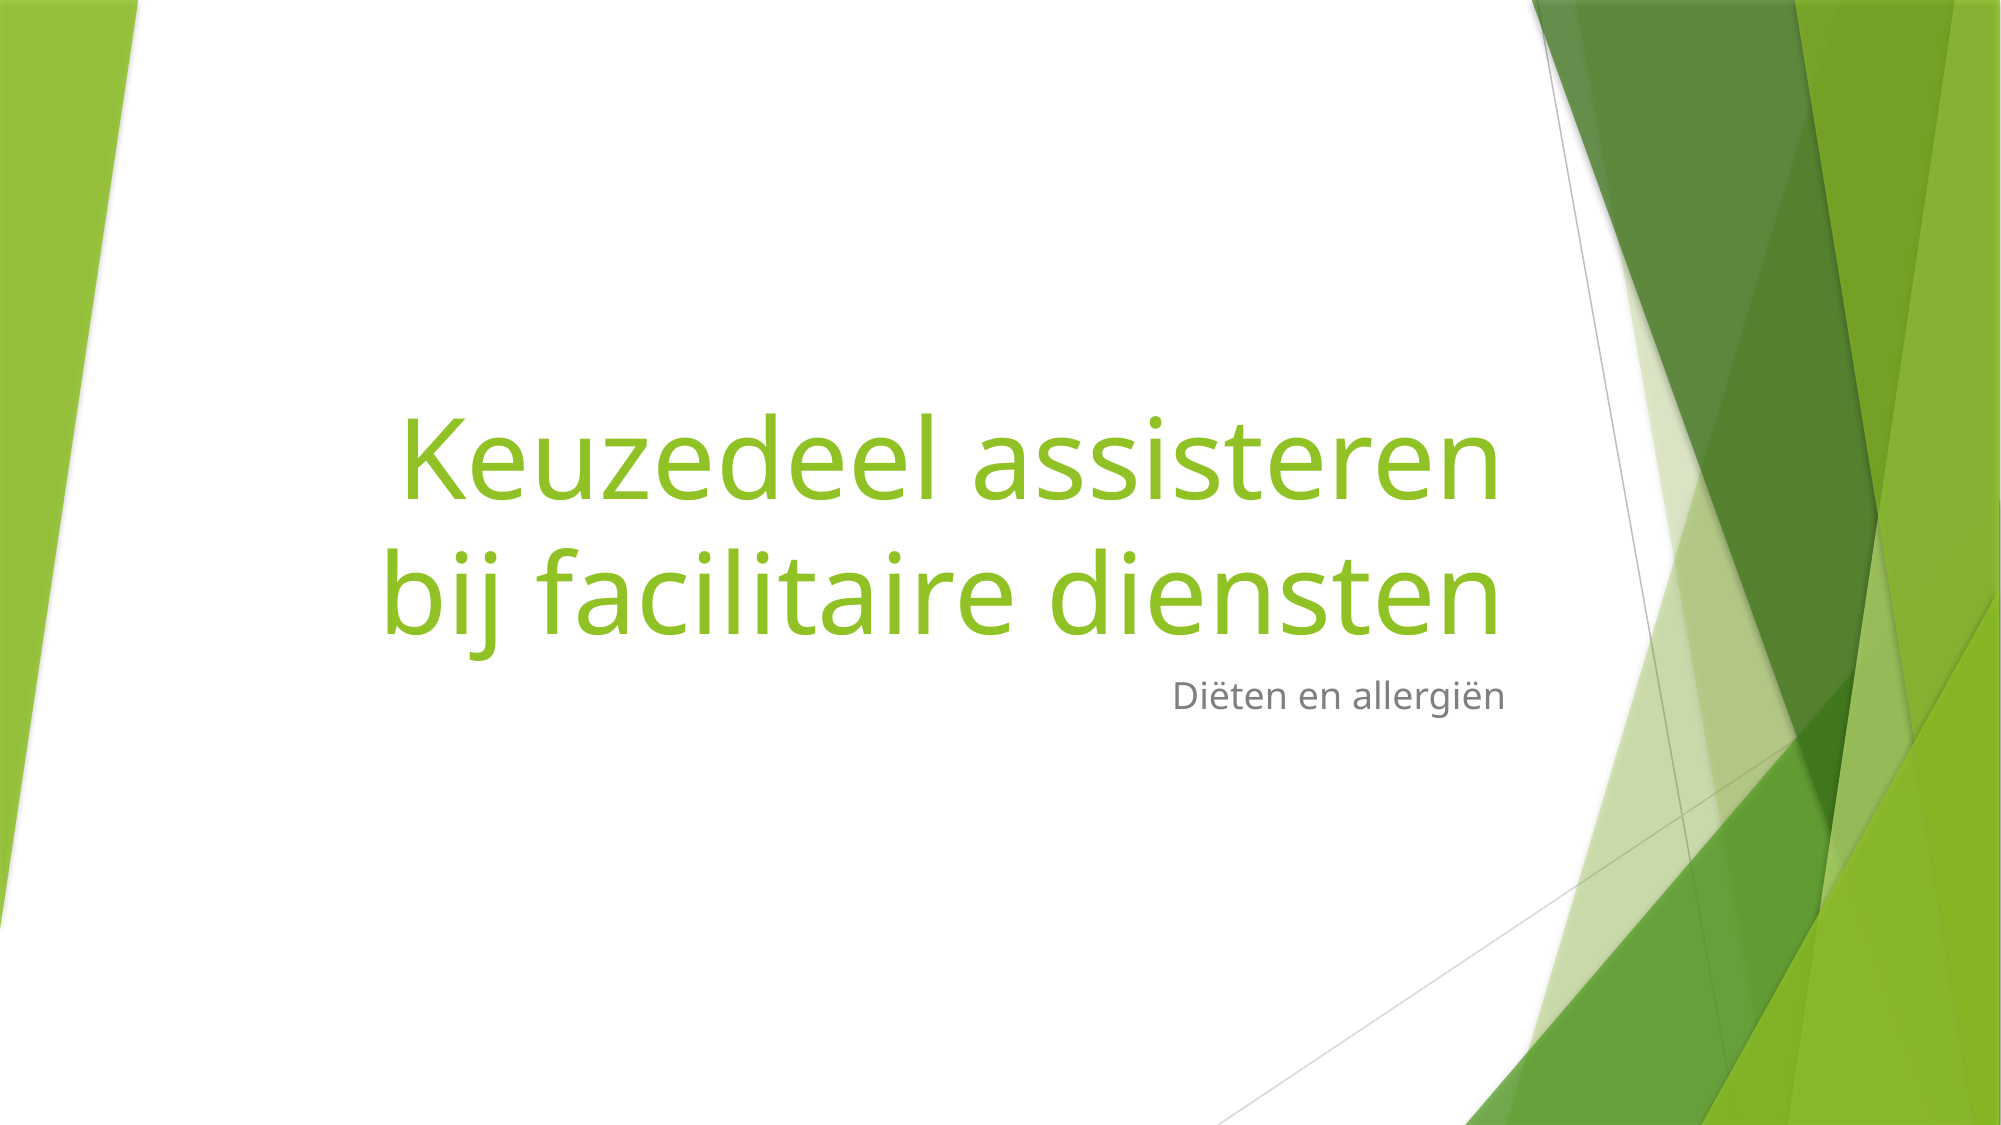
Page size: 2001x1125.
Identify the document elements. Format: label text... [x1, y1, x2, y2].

subtitle Diëten en allergiën [247, 664, 1522, 845]
title Keuzedeel assisteren bij facilitaire diensten [247, 394, 1522, 664]
